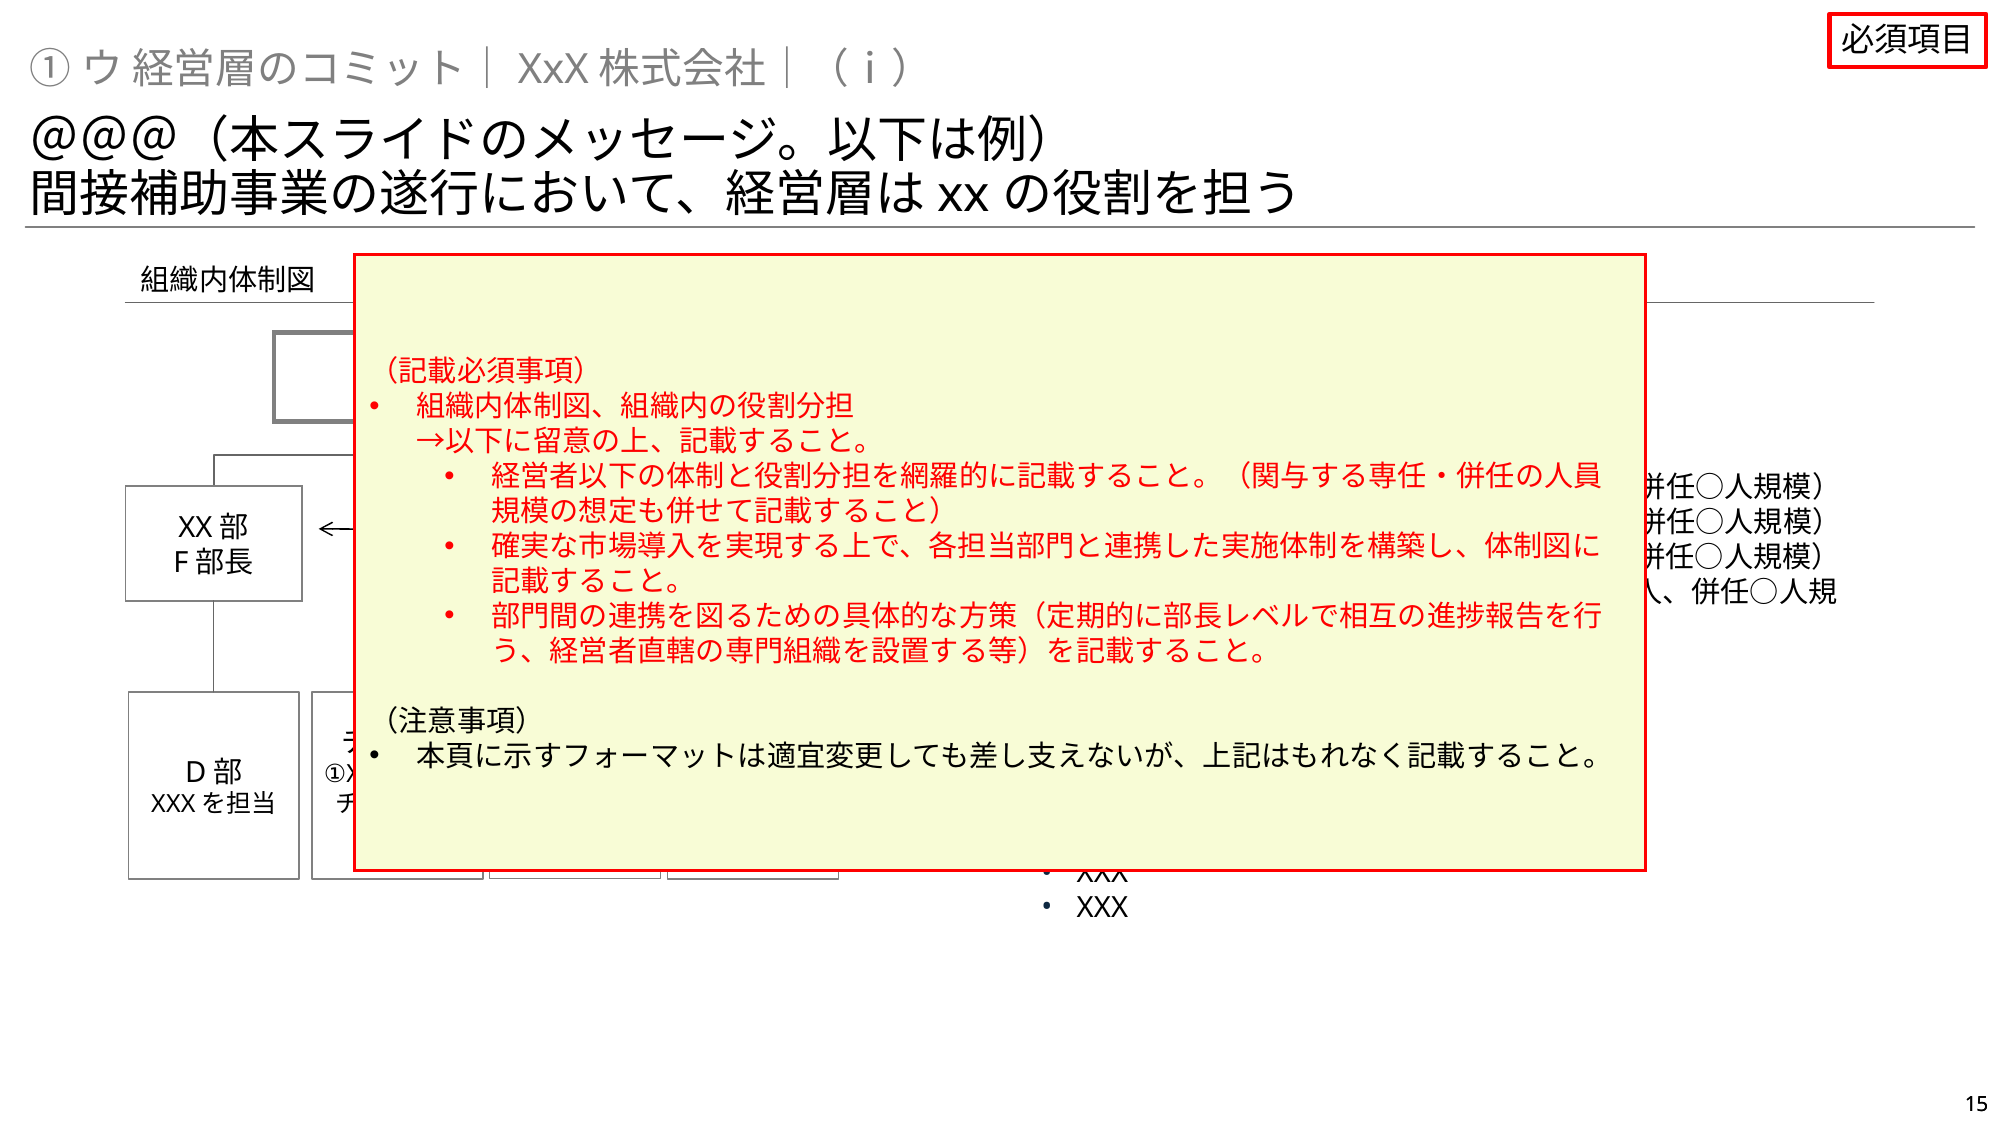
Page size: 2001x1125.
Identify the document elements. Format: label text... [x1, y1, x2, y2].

text_box （記載必須事項） 組織内体制図、組織内の役割分担 →以下に留意の上、記載すること。 経営者以下の体制と役割分担を網羅的に記載すること。（関与する専任・併任の人員規模の想定も併せて記載すること） 確実な市場導入を実現する上で、各担当部門と連携した実施体制を構築し、体制図に記載すること。 部門間の連携を図るための具体的な方策（定期的に部長レベルで相互の進捗報告を行う、経営者直轄の専門組織を設置する等）を記載すること。 （注意事項） 本頁に示すフォーマットは適宜変更しても差し支えないが、上記はもれなく記載すること。 [353, 253, 1647, 872]
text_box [1022, 254, 1875, 303]
text_box ＠＠＠（本スライドのメッセージ。以下は例） 間接補助事業の遂行において、経営層はxxの役割を担う [29, 113, 1875, 222]
text_box ①ウ 経営層のコミット｜XxX株式会社｜（ⅰ） [29, 47, 1802, 94]
text_box 本事業責任者と担当部署 本事業責任者 E本部長：XXXを担当 担当チーム チームA：①XXXを担当（専任○人、併任○人規模） チームB：③XXXを担当（専任○人、併任○人規模） チームC：④XXXを担当（専任○人、併任○人規模） D部（F部長）：XXXを担当（専任○人、併任○人規模） チームリーダー チームリーダーG：XXX等の実績 チームリーダーH：XXX等の実績 チームリーダーI：XXX等の実績 部門間の連携方法 XXX XXX [1023, 328, 1874, 995]
text_box 必須項目 [1829, 13, 1986, 68]
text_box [125, 331, 977, 880]
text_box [125, 254, 977, 303]
